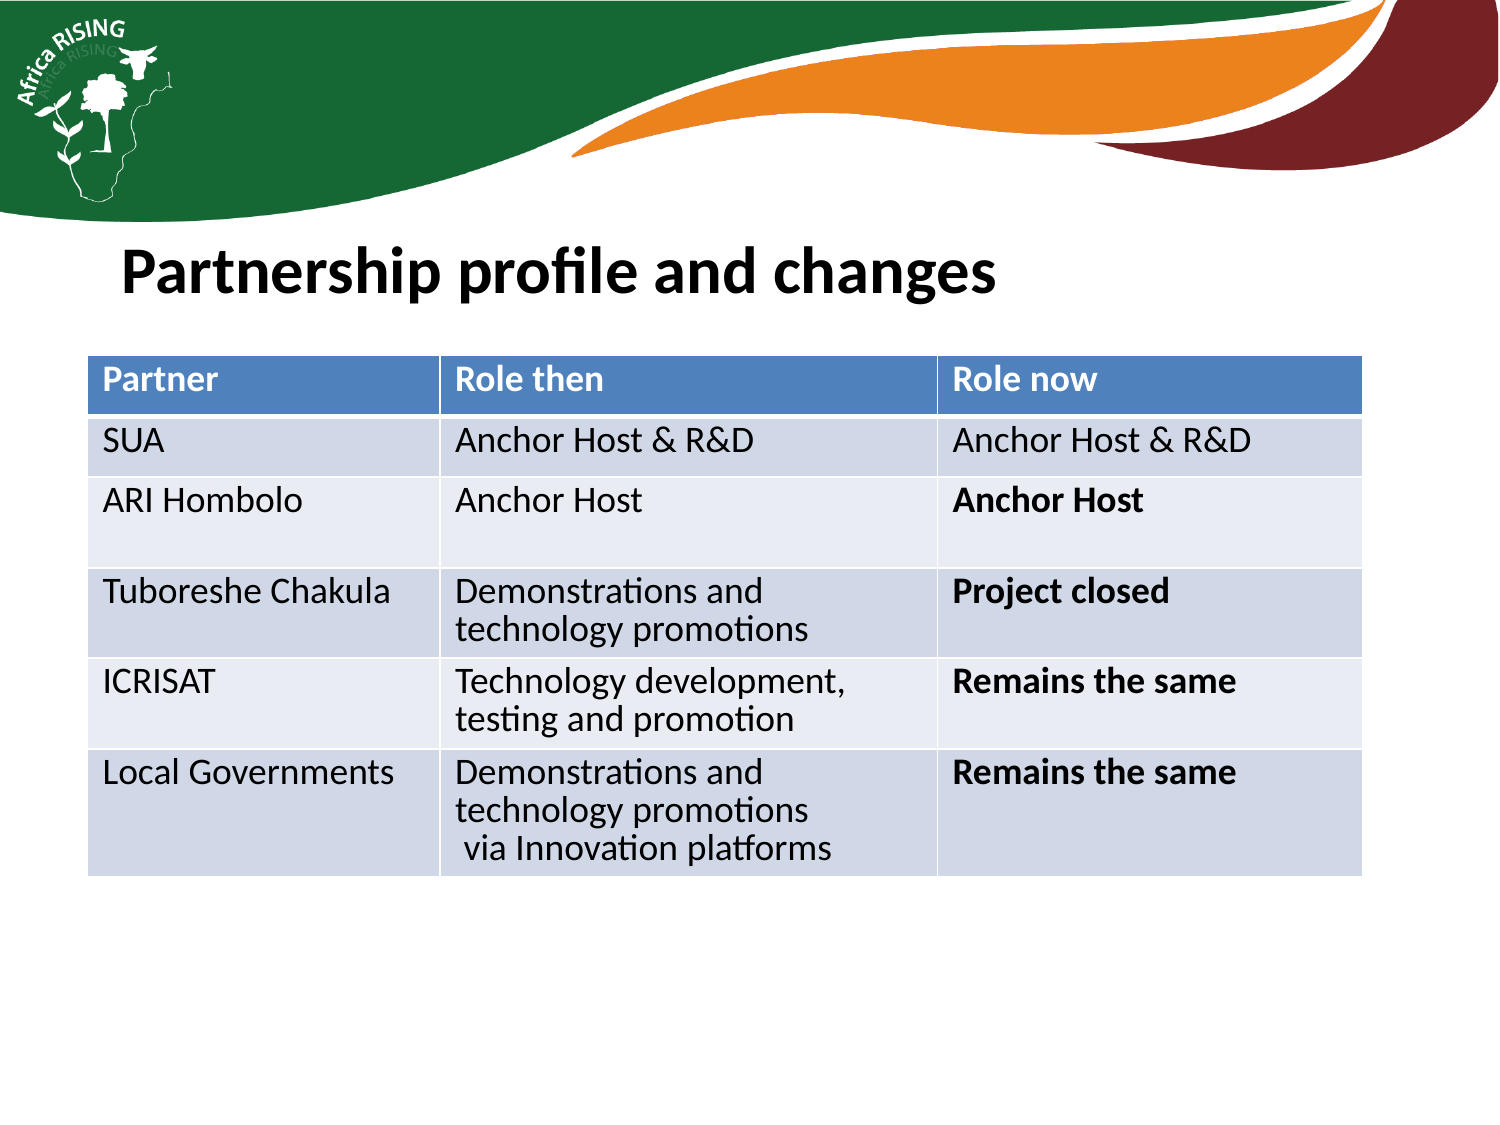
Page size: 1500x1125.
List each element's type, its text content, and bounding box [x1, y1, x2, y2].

table_cell Demonstrations and technology promotions via Innovation platforms [441, 750, 937, 876]
table_cell SUA [88, 419, 439, 476]
table_cell Project closed [938, 569, 1362, 657]
list Partnership profile and changes [87, 219, 1363, 320]
table_cell Remains the same [938, 659, 1362, 748]
table_cell ICRISAT [88, 659, 439, 748]
table_cell Anchor Host [441, 478, 937, 567]
table_cell Remains the same [938, 750, 1362, 876]
table_header Partner [88, 356, 439, 414]
picture [0, 0, 1499, 222]
table_cell Local Governments [88, 750, 439, 876]
table_cell ARI Hombolo [88, 478, 439, 567]
table_header Role then [441, 356, 937, 414]
table_cell Anchor Host & R&D [938, 419, 1362, 476]
table_cell Technology development, testing and promotion [441, 659, 937, 748]
table_header Role now [938, 356, 1362, 414]
table_cell Anchor Host & R&D [441, 419, 937, 476]
table_cell Anchor Host [938, 478, 1362, 567]
table_cell Demonstrations and technology promotions [441, 569, 937, 657]
table_cell Tuboreshe Chakula [88, 569, 439, 657]
